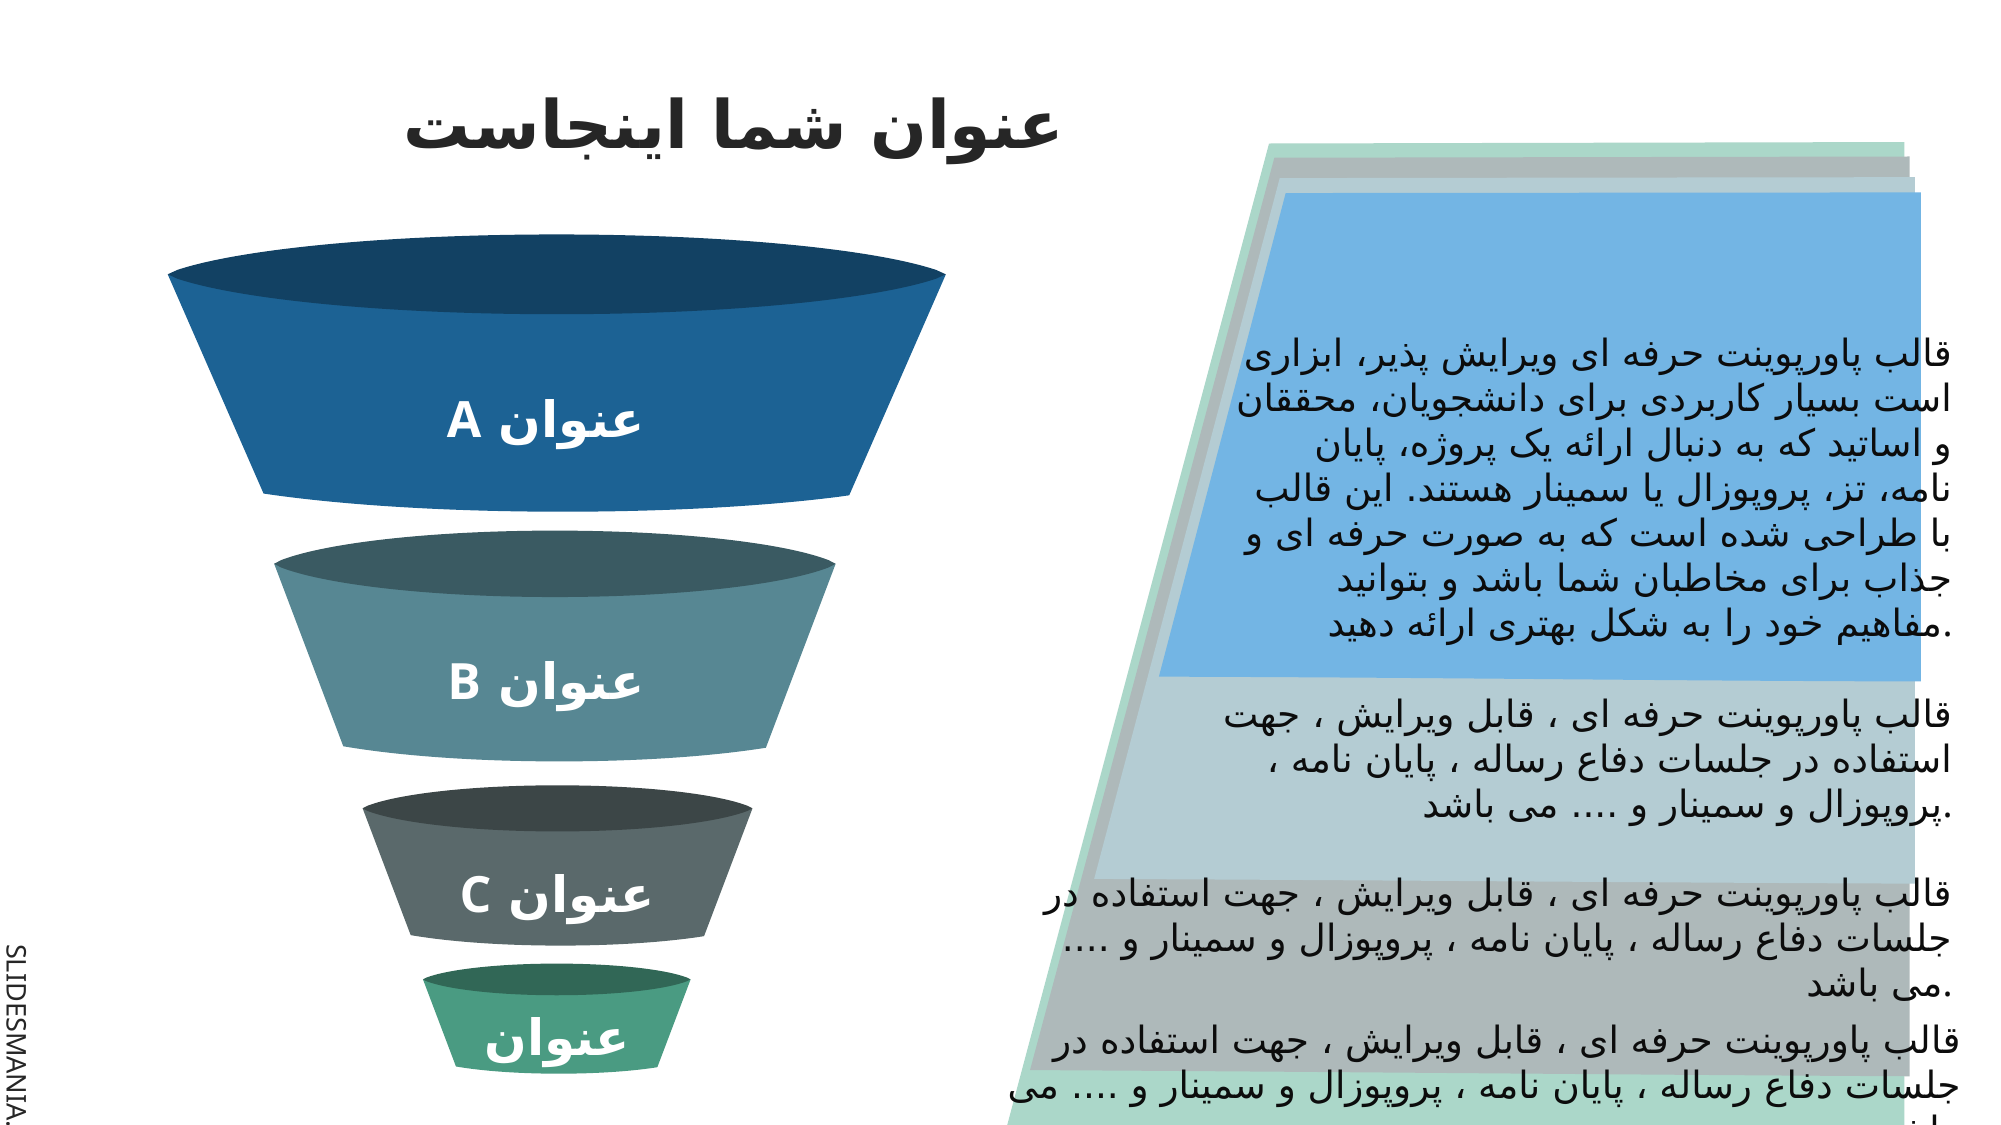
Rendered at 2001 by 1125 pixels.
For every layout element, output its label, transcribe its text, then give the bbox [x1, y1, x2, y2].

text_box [886, 234, 2000, 1125]
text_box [167, 234, 884, 1074]
text_box عنوان شما اینجاست [62, 74, 1080, 171]
